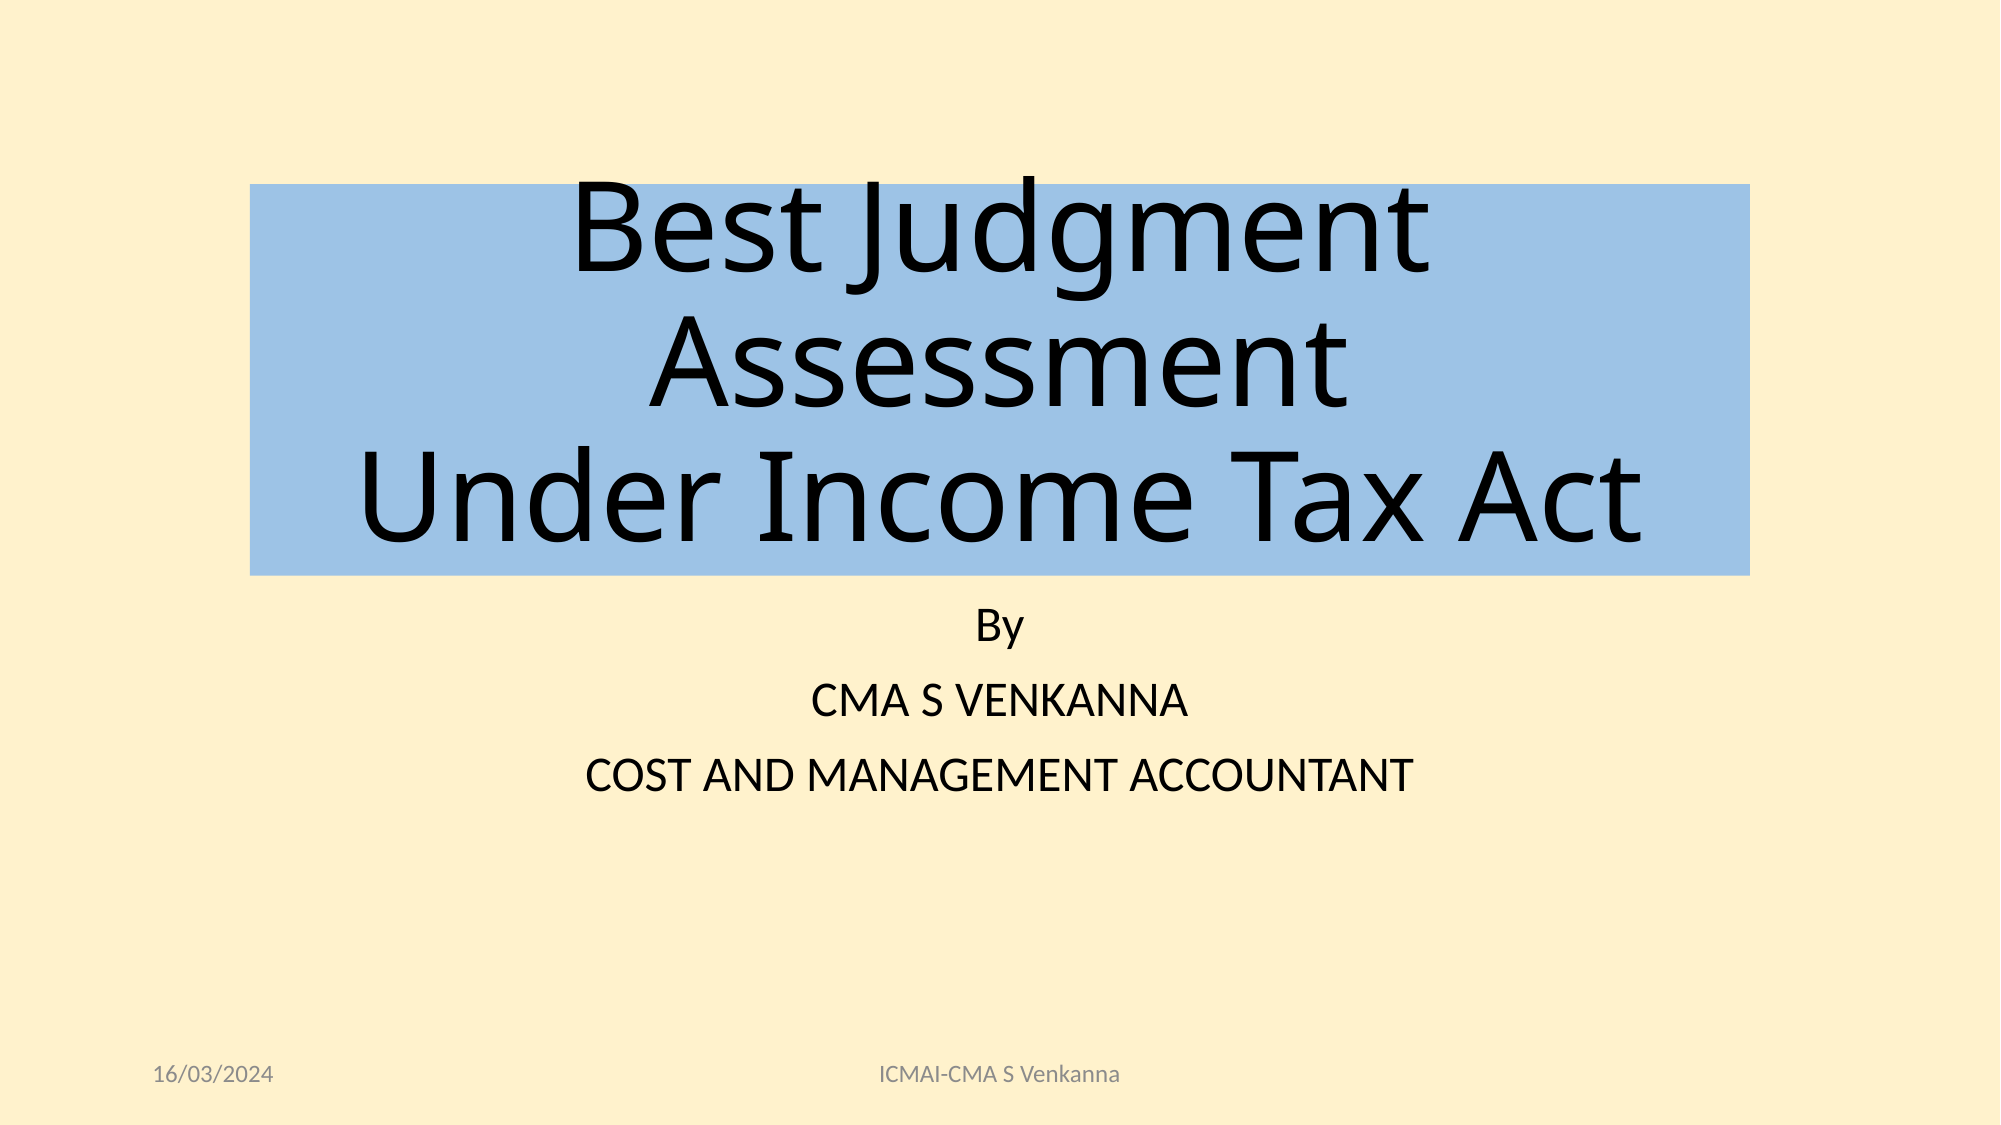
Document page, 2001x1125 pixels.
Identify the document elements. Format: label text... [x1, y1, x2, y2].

subtitle By CMA S VENKANNA COST AND MANAGEMENT ACCOUNTANT [249, 590, 1750, 863]
title Best Judgment Assessment Under Income Tax Act [249, 184, 1750, 576]
footer ICMAI-CMA S Venkanna [662, 1042, 1338, 1103]
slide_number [137, 1042, 588, 1103]
